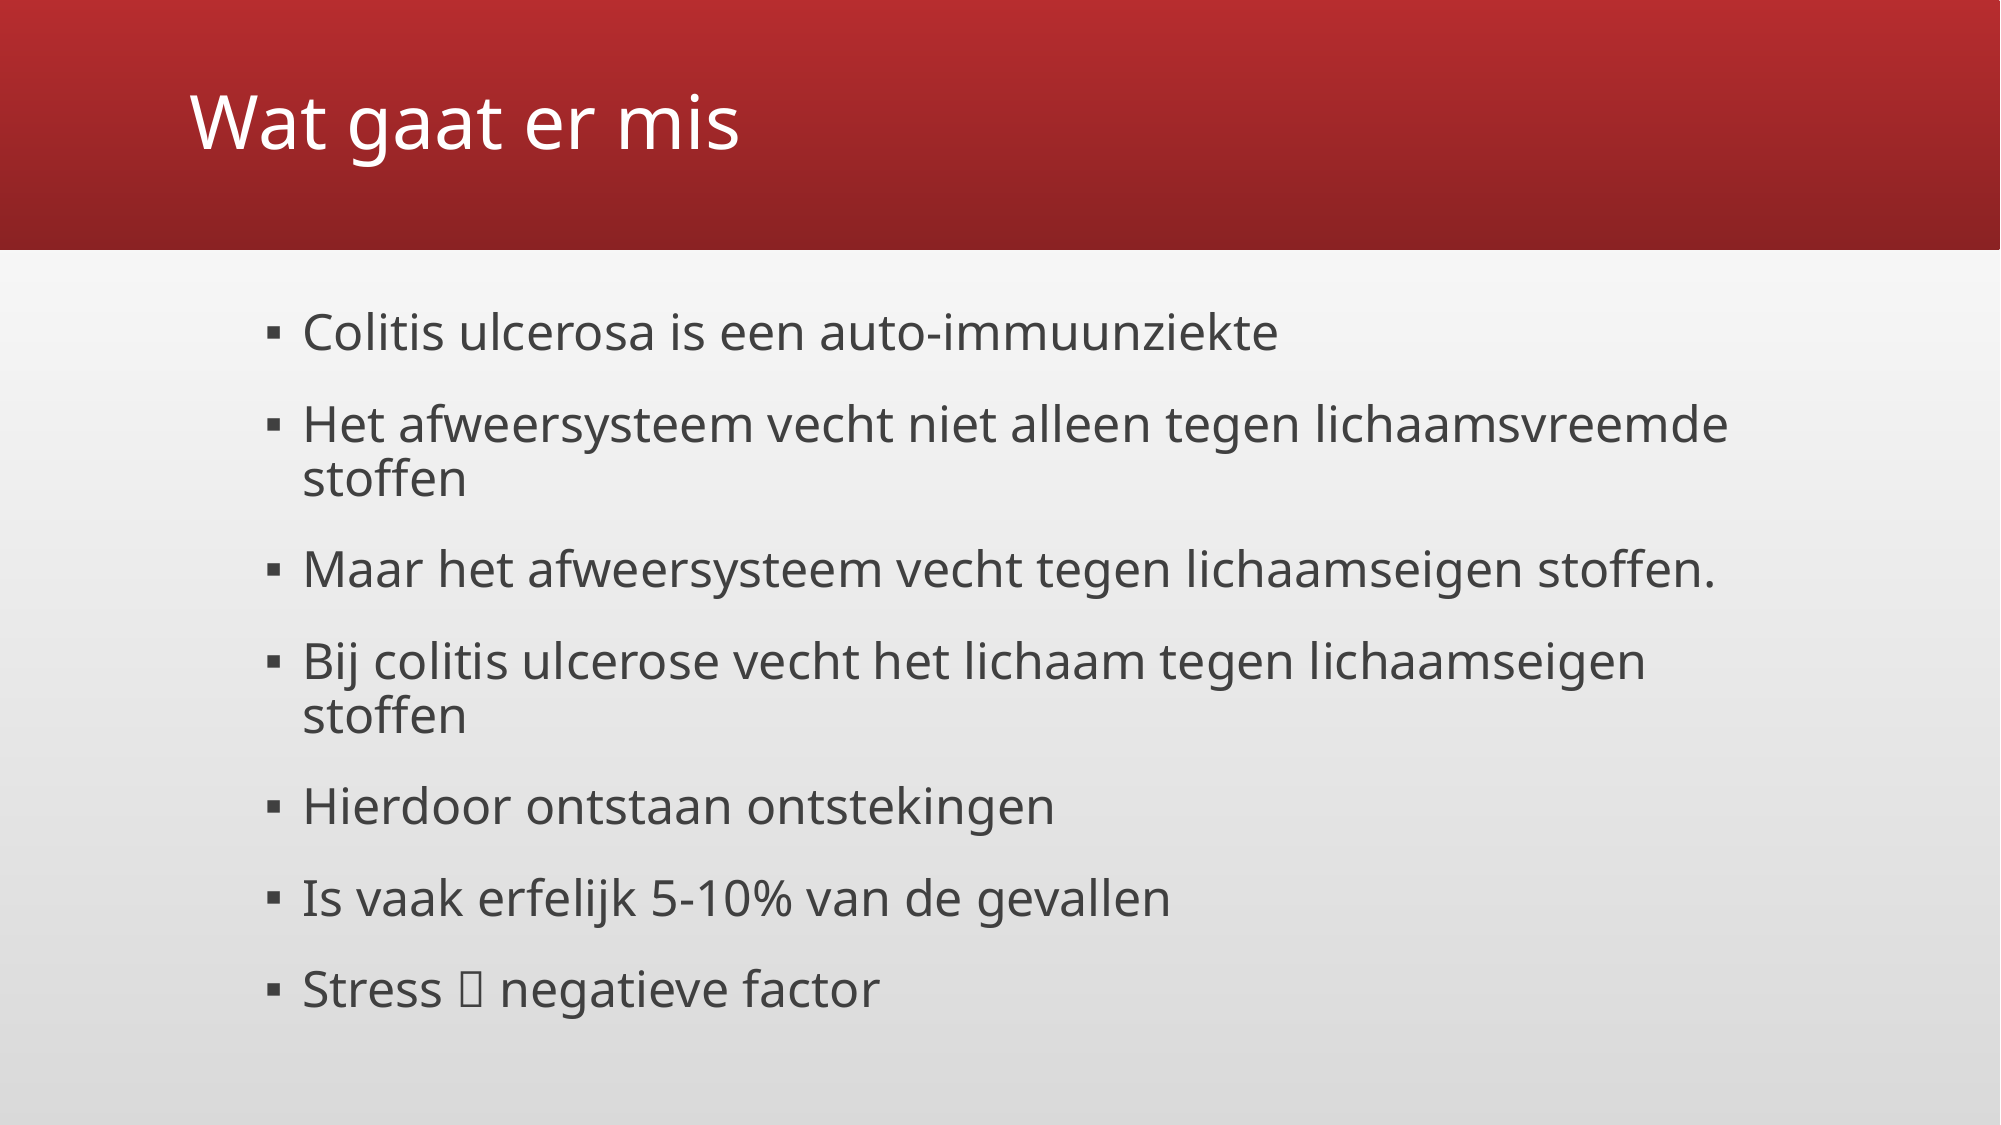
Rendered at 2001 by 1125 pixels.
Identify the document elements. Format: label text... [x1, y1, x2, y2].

title Wat gaat er mis [174, 16, 1825, 234]
list Colitis ulcerosa is een auto-immuunziekte Het afweersysteem vecht niet alleen tegen lichaamsvreemde stoffen Maar het afweersysteem vecht tegen lichaamseigen stoffen. Bij colitis ulcerose vecht het lichaam tegen lichaamseigen stoffen Hierdoor ontstaan ontstekingen Is vaak erfelijk 5-10% van de gevallen Stress  negatieve factor [249, 299, 1750, 1050]
